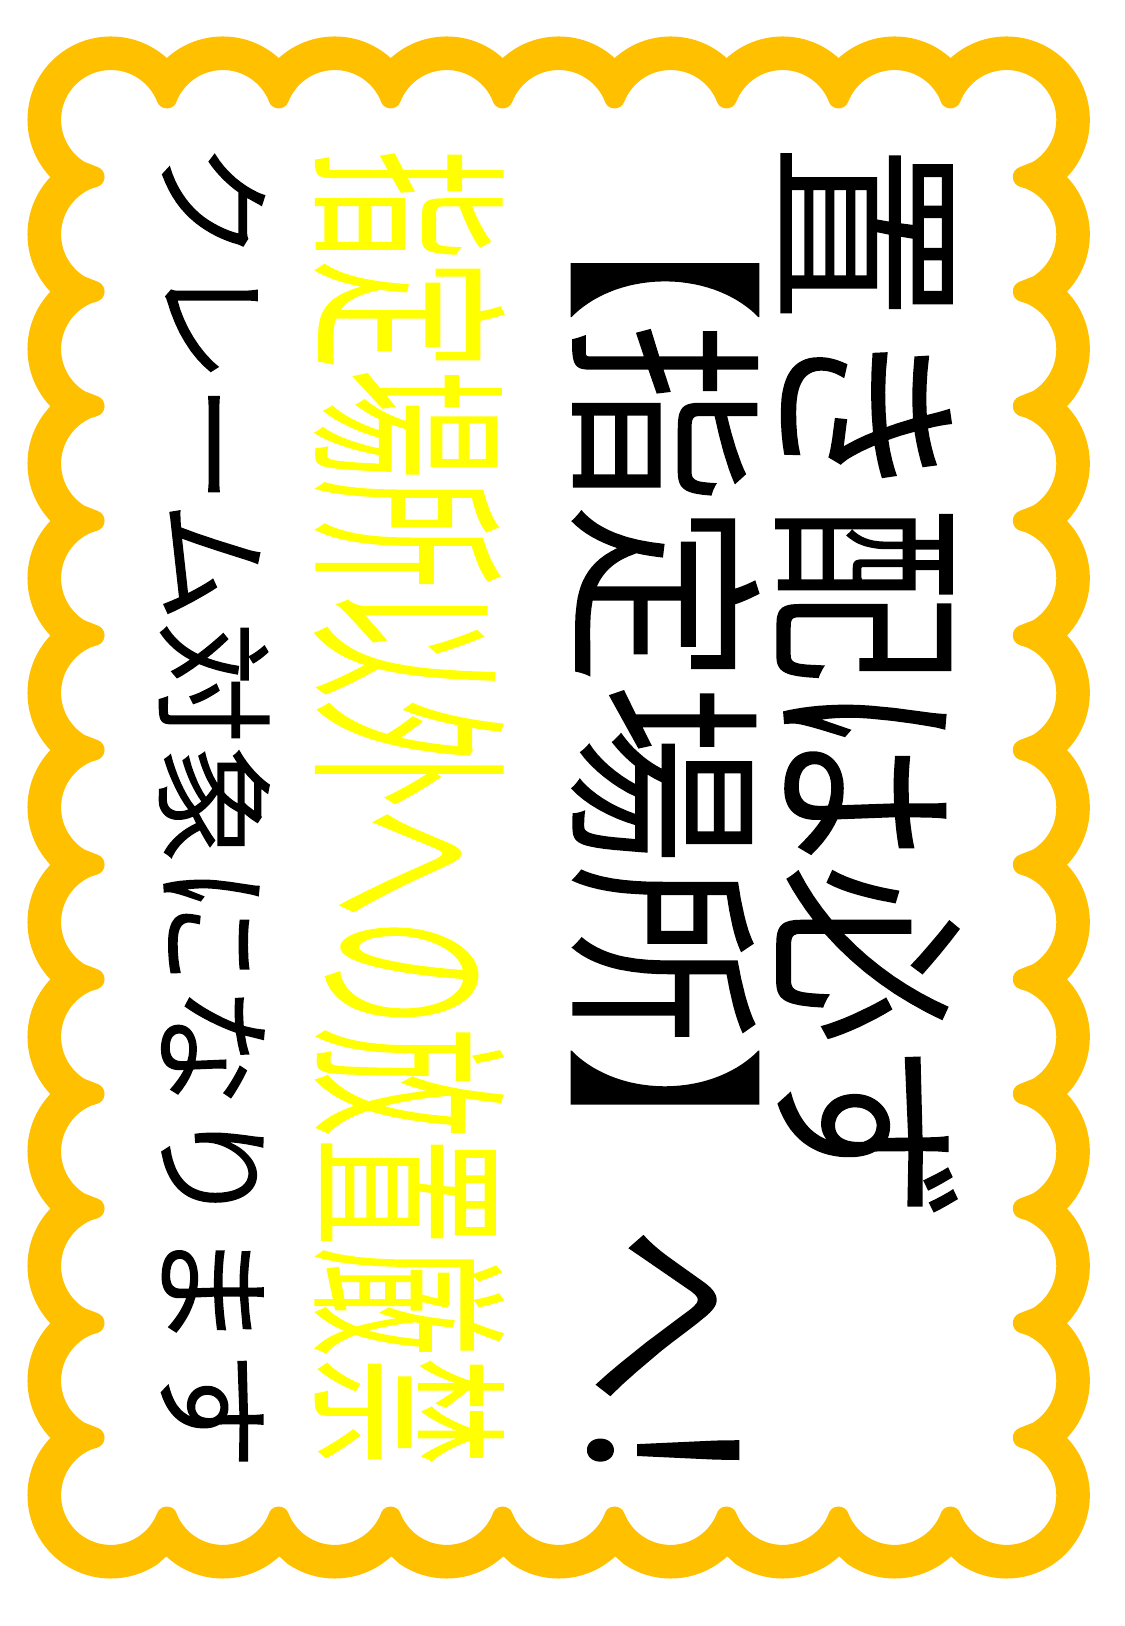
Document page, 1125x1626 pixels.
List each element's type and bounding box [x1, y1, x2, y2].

text_box [35, 44, 1082, 1571]
